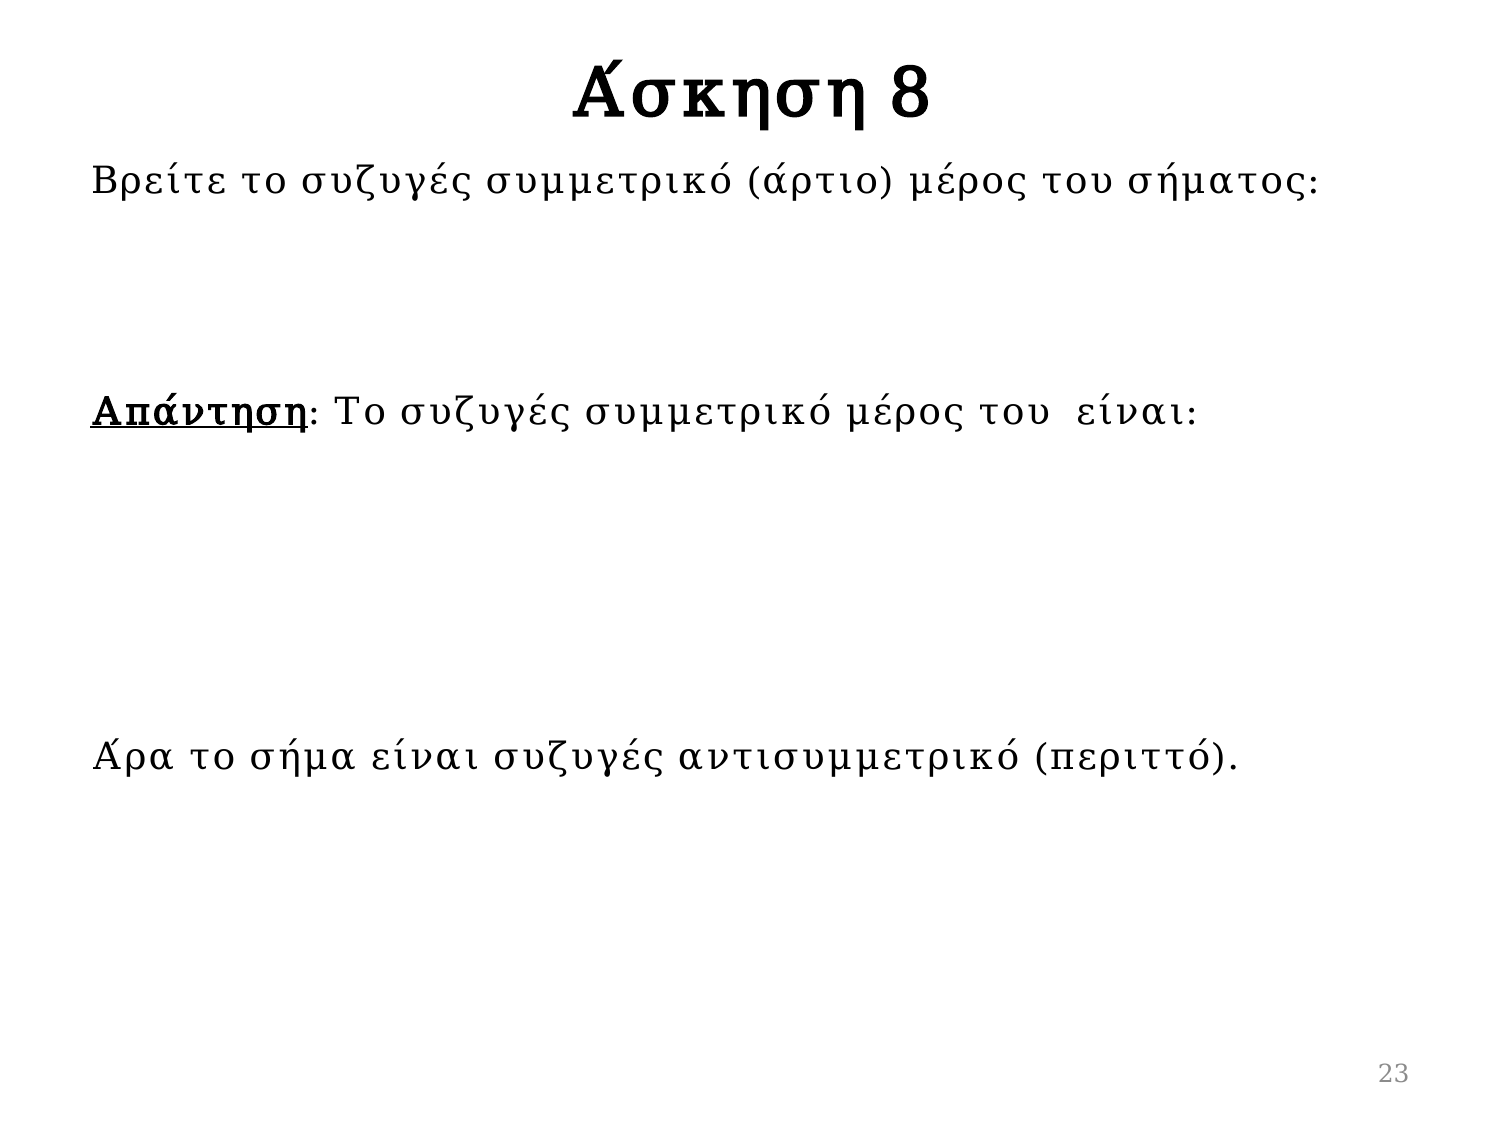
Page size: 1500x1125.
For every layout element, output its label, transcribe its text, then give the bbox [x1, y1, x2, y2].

title Άσκηση 8 [75, 19, 1425, 159]
slide_number 23 [1222, 1042, 1425, 1103]
